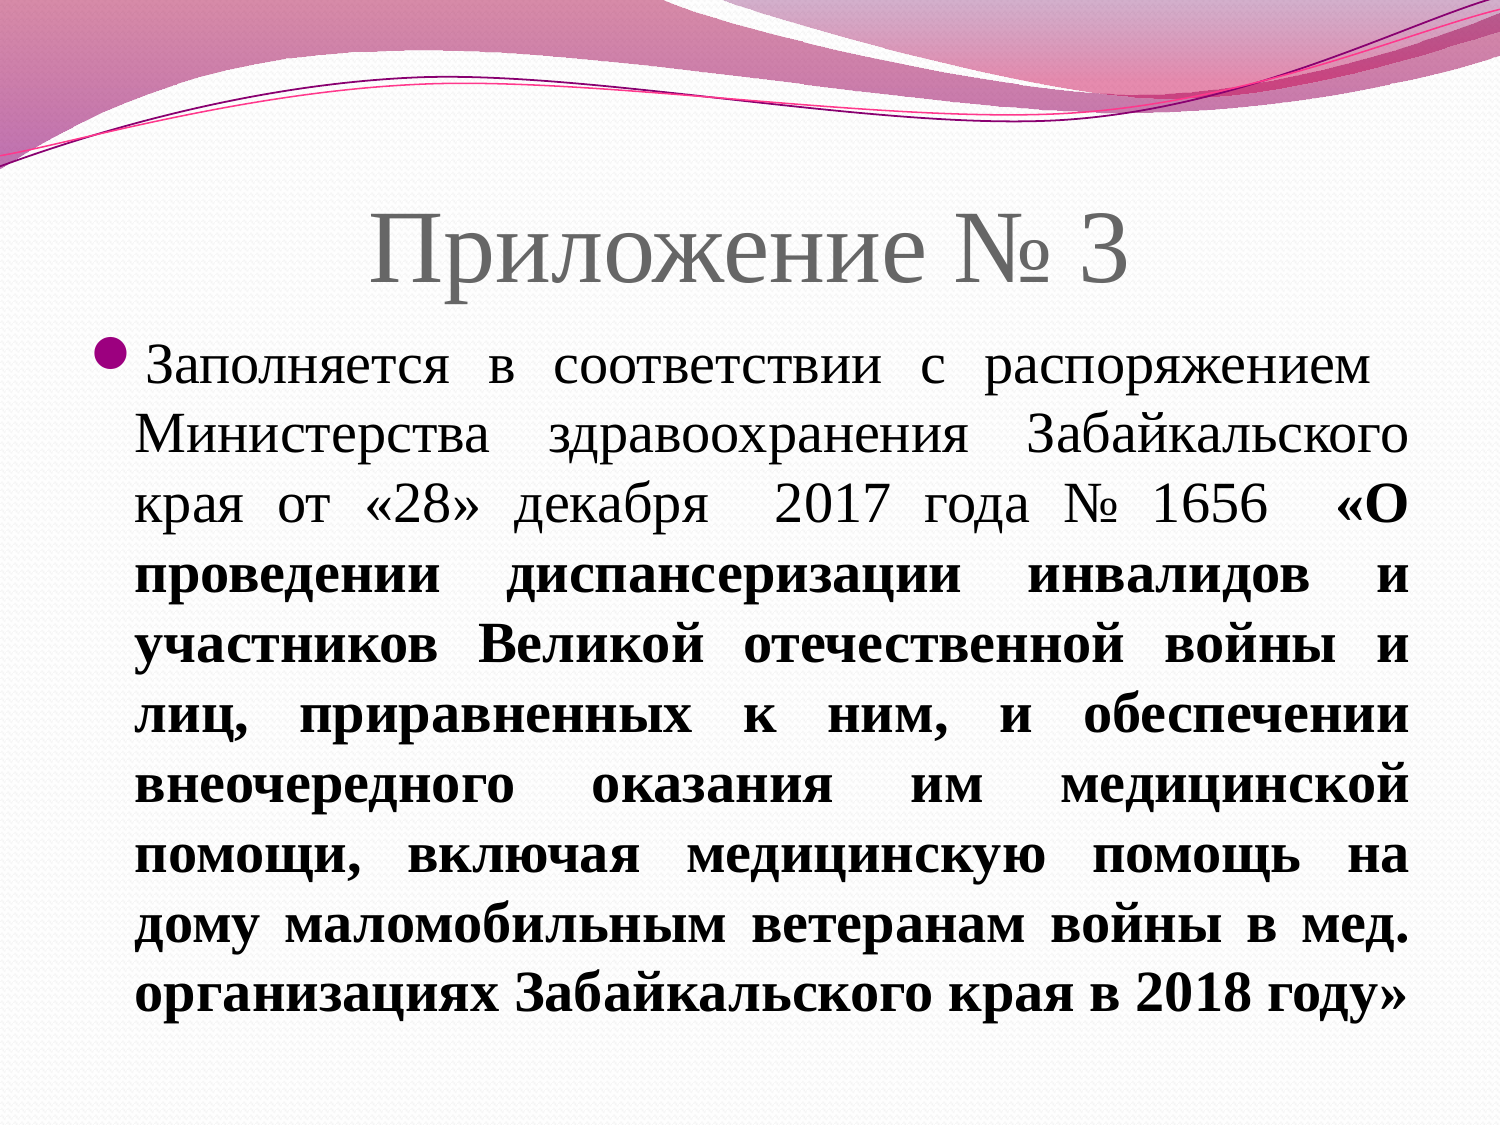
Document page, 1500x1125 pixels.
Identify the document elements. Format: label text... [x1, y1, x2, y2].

title Приложение № 3 [75, 115, 1425, 303]
list Заполняется в соответствии с распоряжением Министерства здравоохранения Забайкальского края от «28» декабря 2017 года № 1656 «О проведении диспансеризации инвалидов и участников Великой отечественной войны и лиц, приравненных к ним, и обеспечении внеочередного оказания им медицинской помощи, включая медицинскую помощь на дому маломобильным ветеранам войны в мед. организациях Забайкальского края в 2018 году» [75, 317, 1425, 1038]
